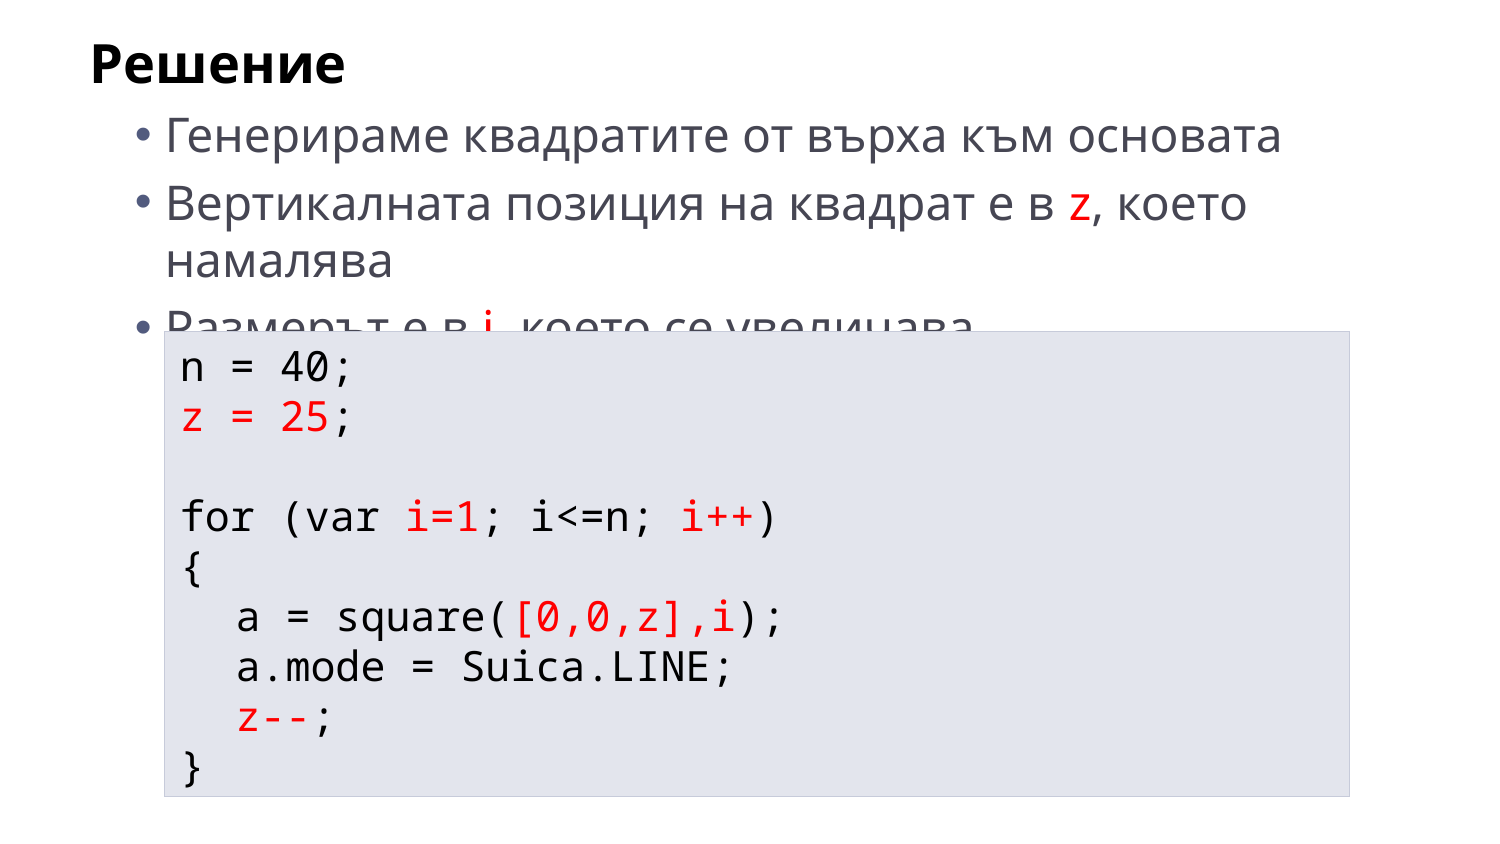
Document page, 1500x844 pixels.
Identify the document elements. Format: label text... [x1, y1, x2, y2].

text_box n = 40; z = 25; for (var i=1; i<=n; i++) { a = square([0,0,z],i); a.mode = Suica.LINE; z--; } [164, 331, 1350, 797]
list Решение Генерираме квадратите от върха към основата Вертикалната позиция на квадрат е в z, което намалява Размерът е в i, което се увеличава [75, 21, 1475, 835]
